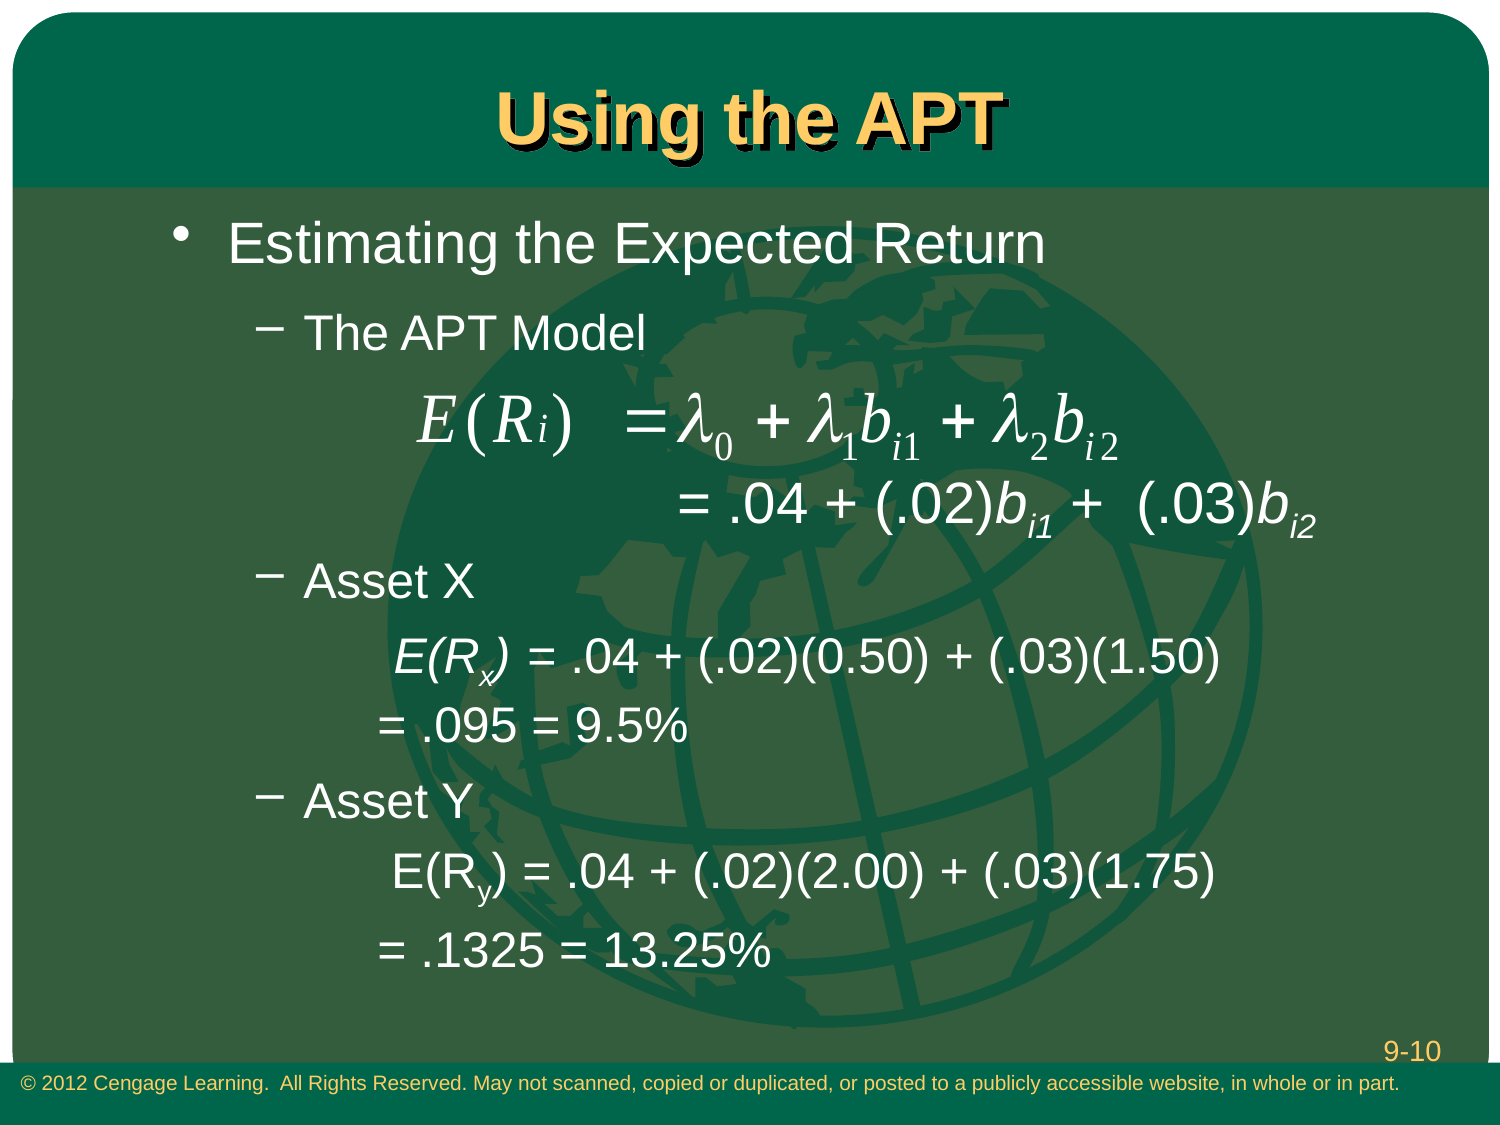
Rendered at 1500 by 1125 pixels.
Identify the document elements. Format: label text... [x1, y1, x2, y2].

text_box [404, 371, 1127, 480]
slide_number 9-10 [1325, 1025, 1500, 1062]
title Using the APT [75, 37, 1425, 193]
list Estimating the Expected Return The APT Model = .04 + (.02)bi1 + (.03)bi2 Asset X E(Rx) = .04 + (.02)(0.50) + (.03)(1.50) = .095 = 9.5% Asset Y E(Ry) = .04 + (.02)(2.00) + (.03)(1.75) = .1325 = 13.25% [156, 197, 1432, 1025]
footer © 2012 Cengage Learning. All Rights Reserved. May not scanned, copied or duplicated, or posted to a publicly accessible website, in whole or in part. [0, 1062, 1500, 1125]
